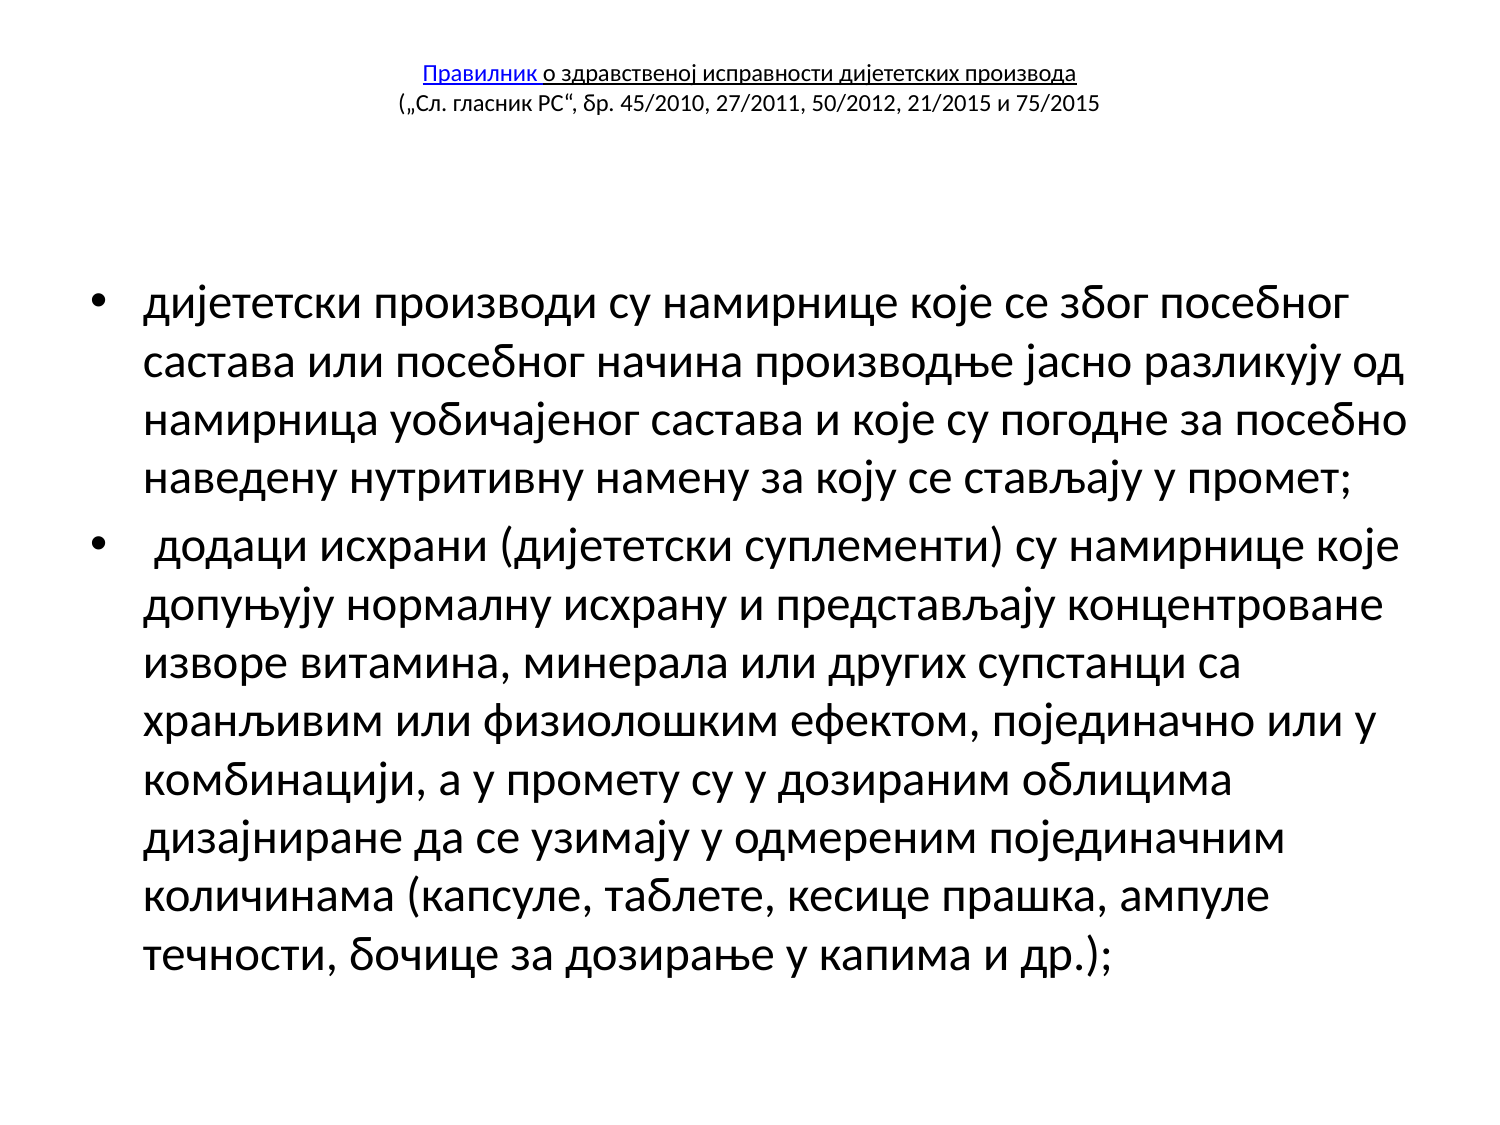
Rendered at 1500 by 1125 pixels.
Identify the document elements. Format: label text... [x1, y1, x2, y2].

list дијететски производи су намирнице које се због посебног састава или посебног начина производње јасно разликују од намирница уобичајеног састава и које су погодне за посебно наведену нутритивну намену за коју се стављају у промет; додаци исхрани (дијететски суплементи) су намирнице које допуњују нормалну исхрану и представљају концентроване изворе витамина, минерала или других супстанци са хранљивим или физиолошким ефектом, појединачно или у комбинацији, а у промету су у дозираним облицима дизајниране да се узимају у одмереним појединачним количинама (капсуле, таблете, кесице прашка, ампуле течности, бочице за дозирање у капима и др.); [75, 262, 1425, 1005]
title Правилник о здравственој исправности дијететских производа („Сл. гласник РС“, бр. 45/2010, 27/2011, 50/2012, 21/2015 и 75/2015 [75, 45, 1425, 233]
